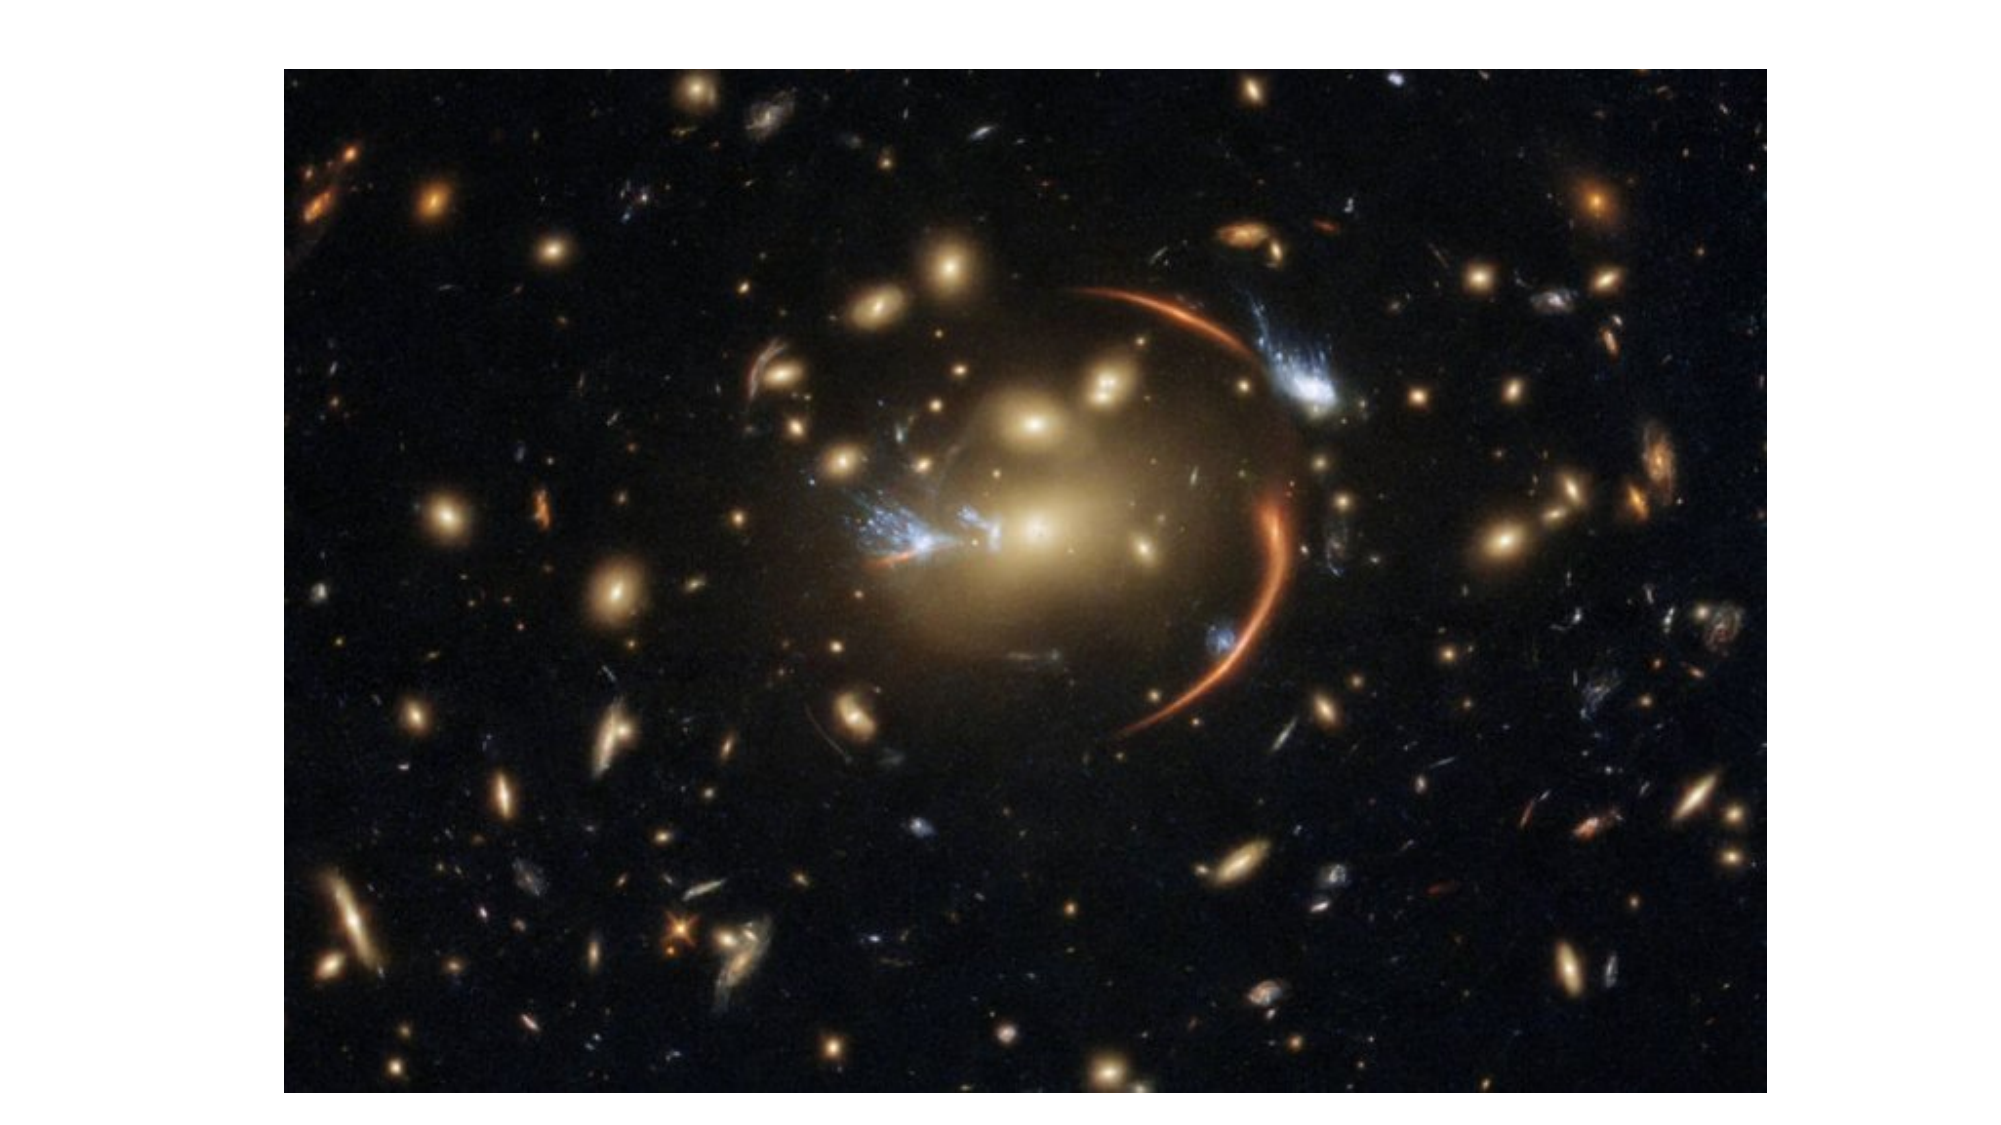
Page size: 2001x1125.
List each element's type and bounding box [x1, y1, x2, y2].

picture [284, 69, 1767, 1093]
